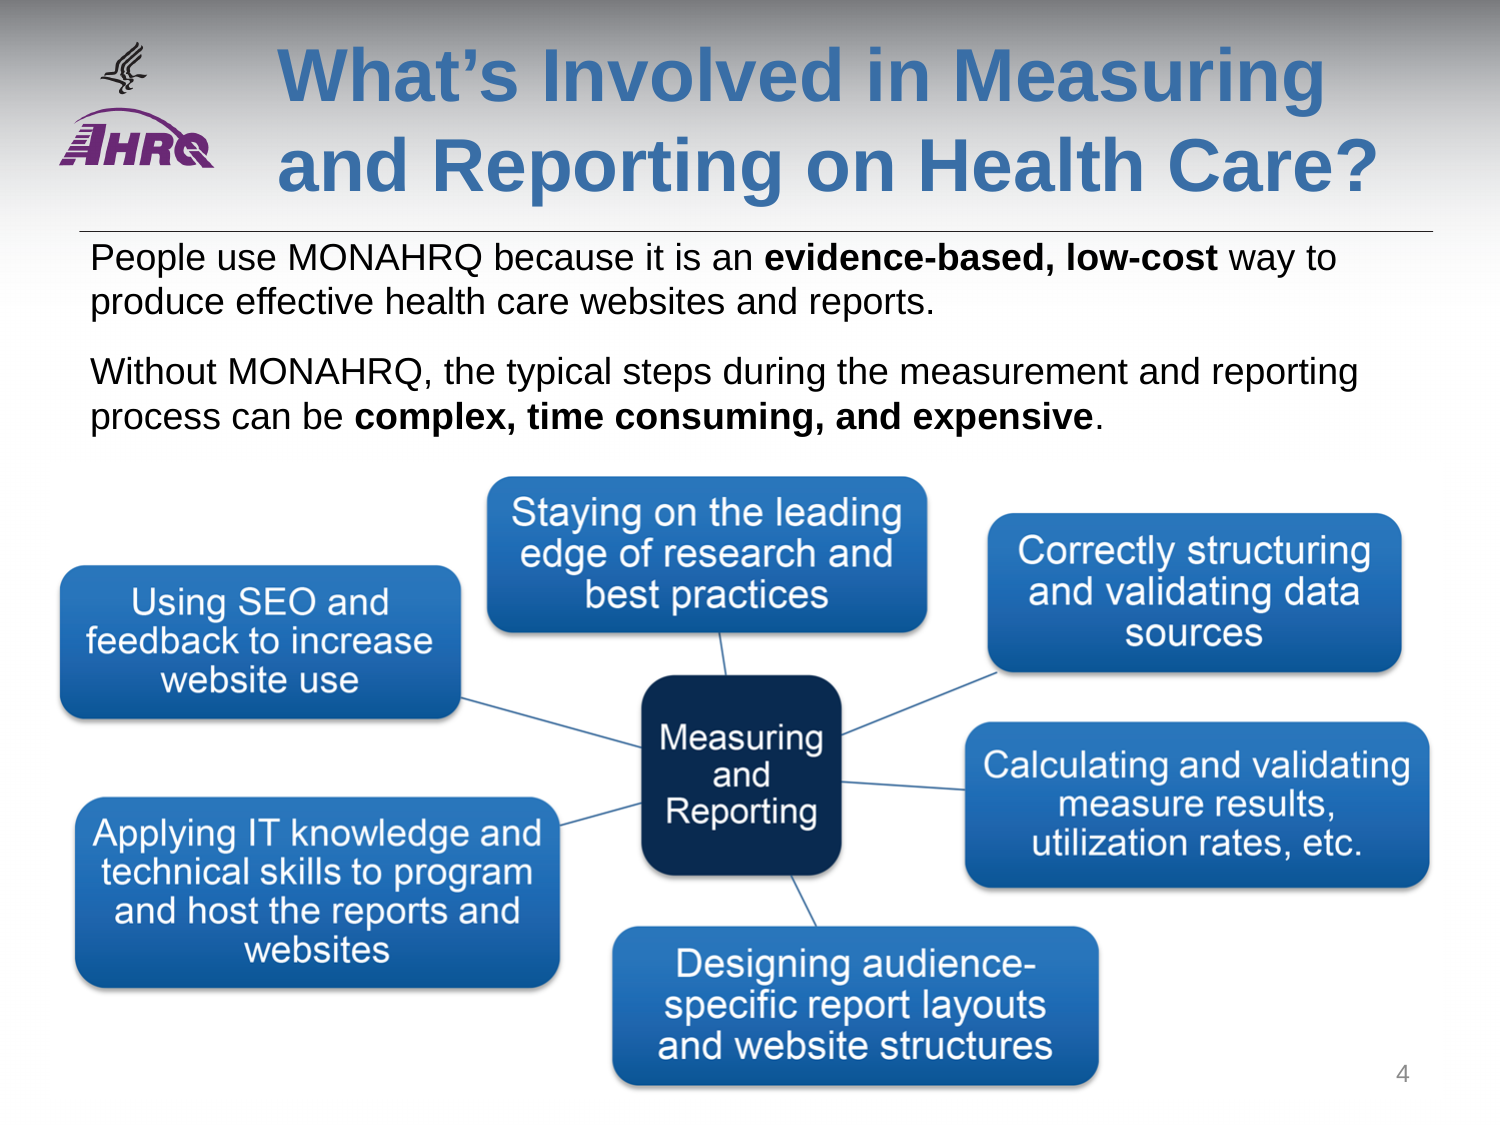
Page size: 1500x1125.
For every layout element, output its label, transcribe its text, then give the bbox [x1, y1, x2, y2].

title What’s Involved in Measuring and Reporting on Health Care? [262, 45, 1425, 188]
list People use MONAHRQ because it is an evidence-based, low-cost way to produce effective health care websites and reports. Without MONAHRQ, the typical steps during the measurement and reporting process can be complex, time consuming, and expensive. [75, 224, 1425, 460]
picture [0, 0, 1500, 1125]
